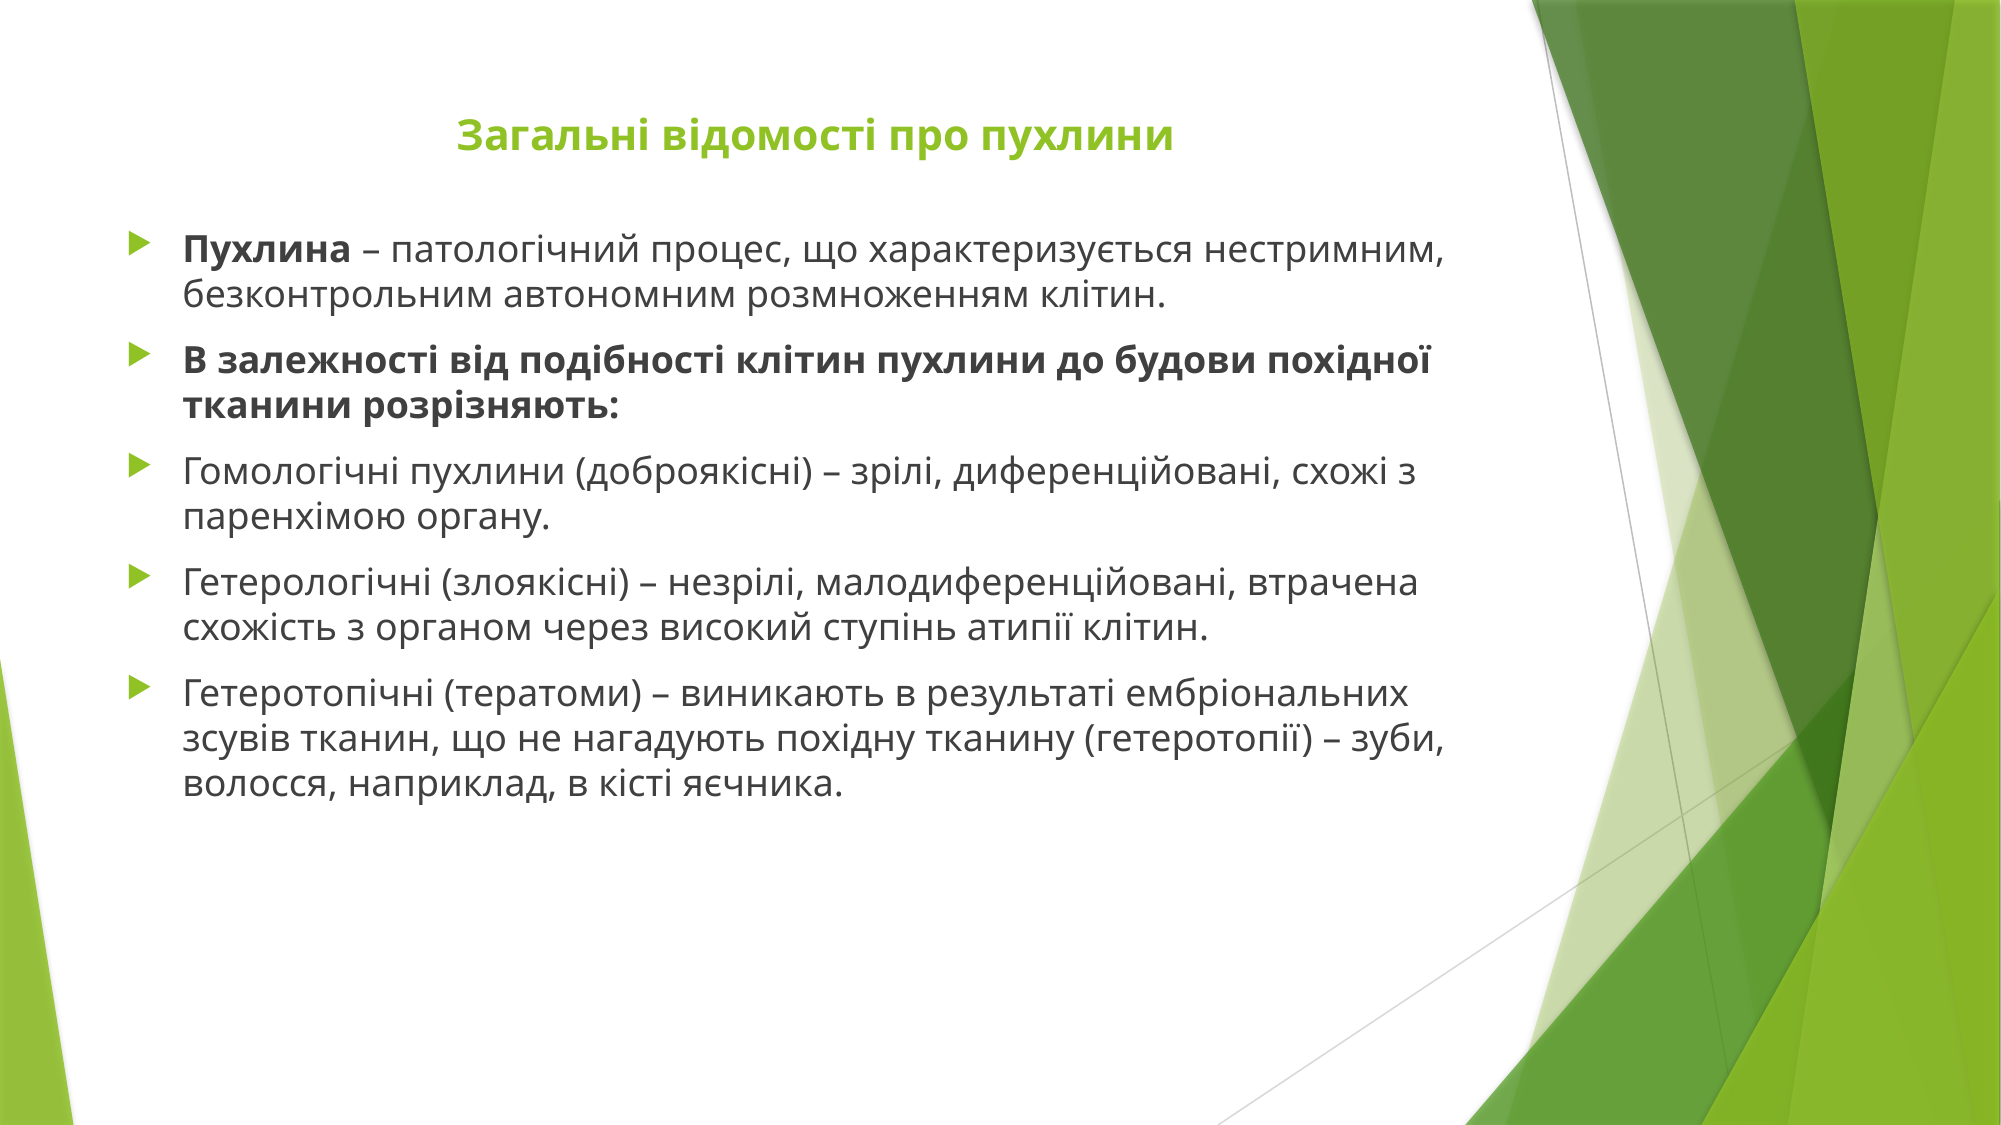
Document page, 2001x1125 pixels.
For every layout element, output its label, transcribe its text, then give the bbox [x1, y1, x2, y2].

list Пухлина – патологічний процес, що характеризується нестримним, безконтрольним автономним розмноженням клітин. В залежності від подібності клітин пухлини до будови похідної тканини розрізняють: Гомологічні пухлини (доброякісні) – зрілі, диференційовані, схожі з паренхімою органу. Гетерологічні (злоякісні) – незрілі, малодиференційовані, втрачена схожість з органом через високий ступінь атипії клітин. Гетеротопічні (тератоми) – виникають в результаті ембріональних зсувів тканин, що не нагадують похідну тканину (гетеротопії) – зуби, волосся, наприклад, в кісті яєчника. [111, 217, 1522, 992]
title Загальні відомості про пухлини [111, 99, 1522, 217]
